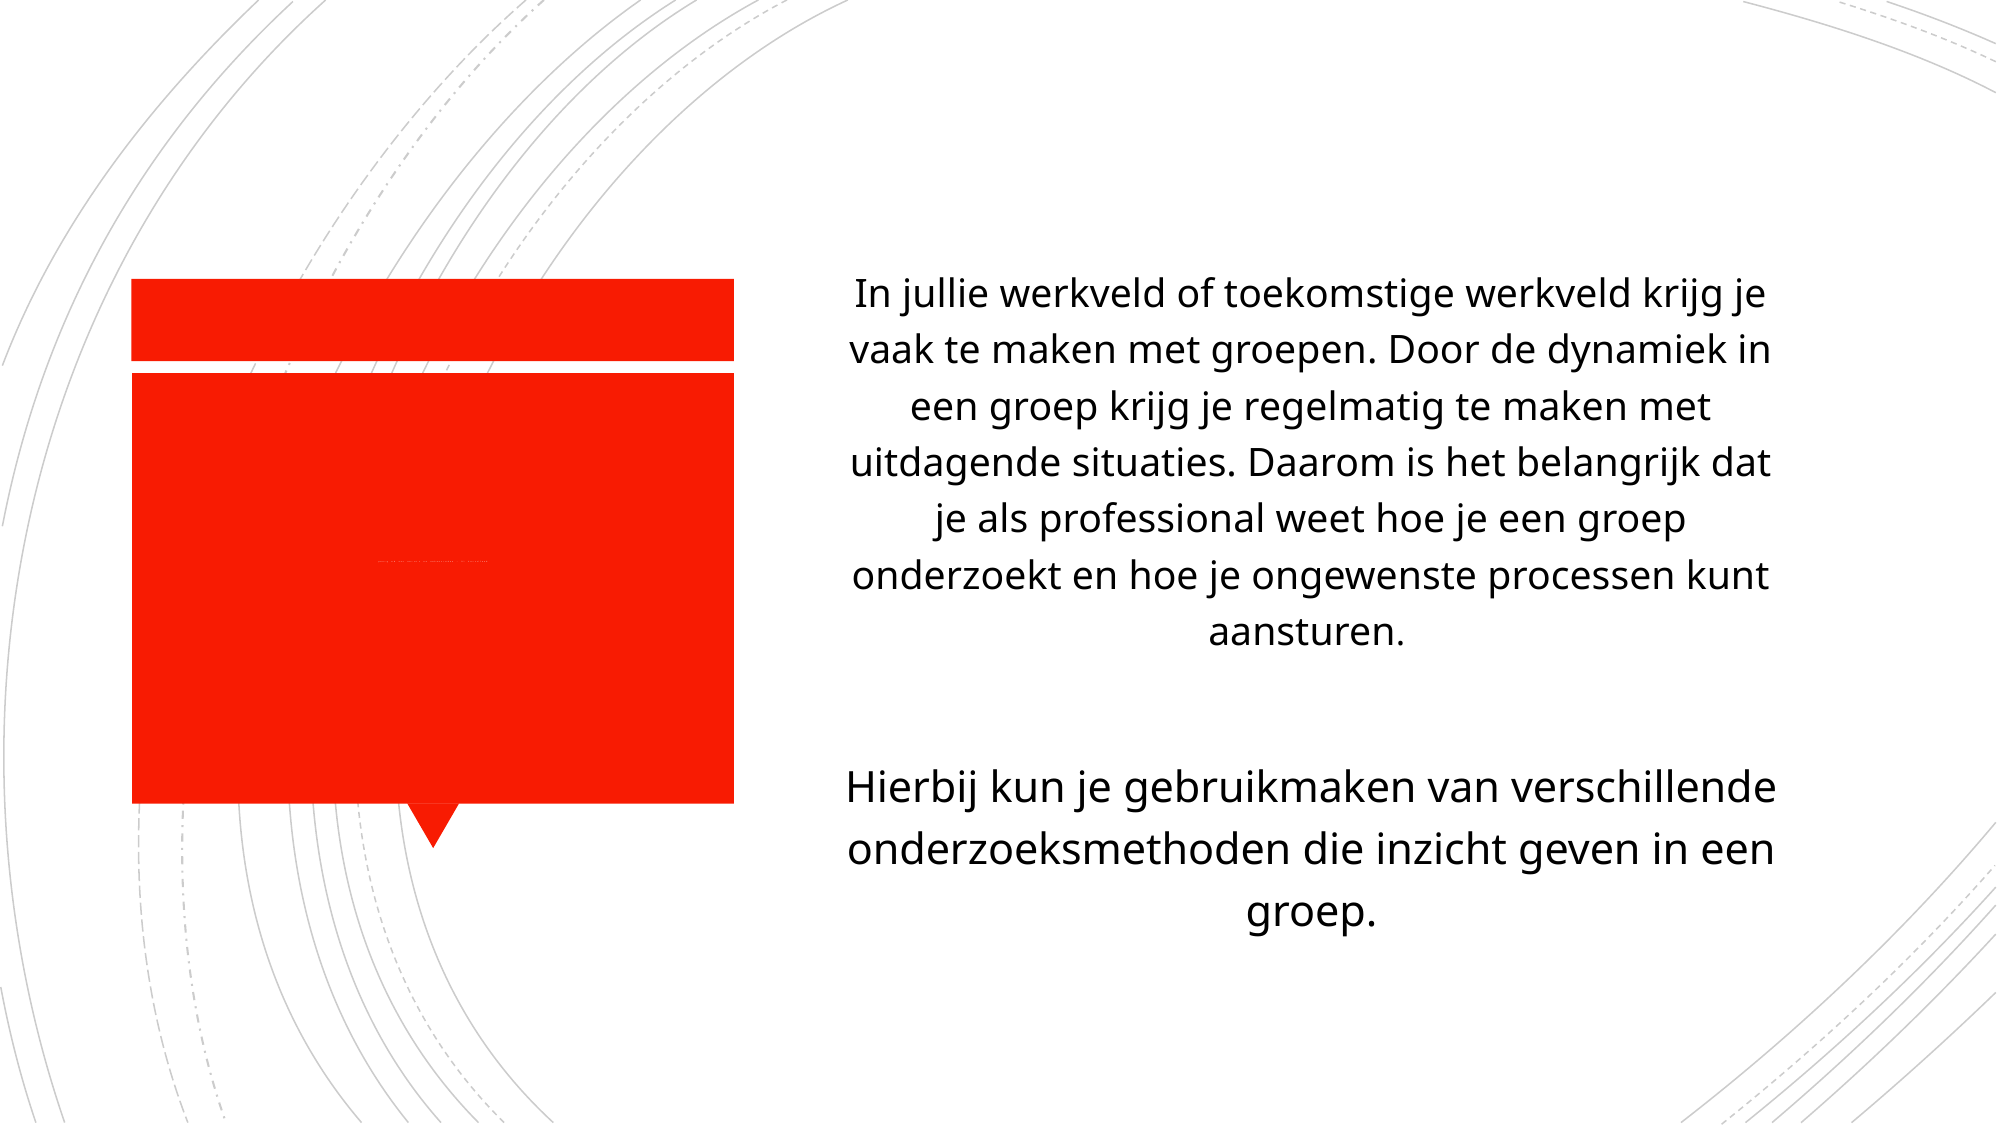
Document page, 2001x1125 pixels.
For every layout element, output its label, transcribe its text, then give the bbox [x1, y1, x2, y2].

list In jullie werkveld of toekomstige werkveld krijg je vaak te maken met groepen. Door de dynamiek in een groep krijg je regelmatig te maken met uitdagende situaties. Daarom is het belangrijk dat je als professional weet hoe je een groep onderzoekt en hoe je ongewenste processen kunt aansturen. Hierbij kun je gebruikmaken van verschillende onderzoeksmethoden die inzicht geven in een groep. [816, 183, 1807, 943]
title Hoofdstuk 10 – onderzoeken en sturen van de groep [134, 523, 731, 601]
